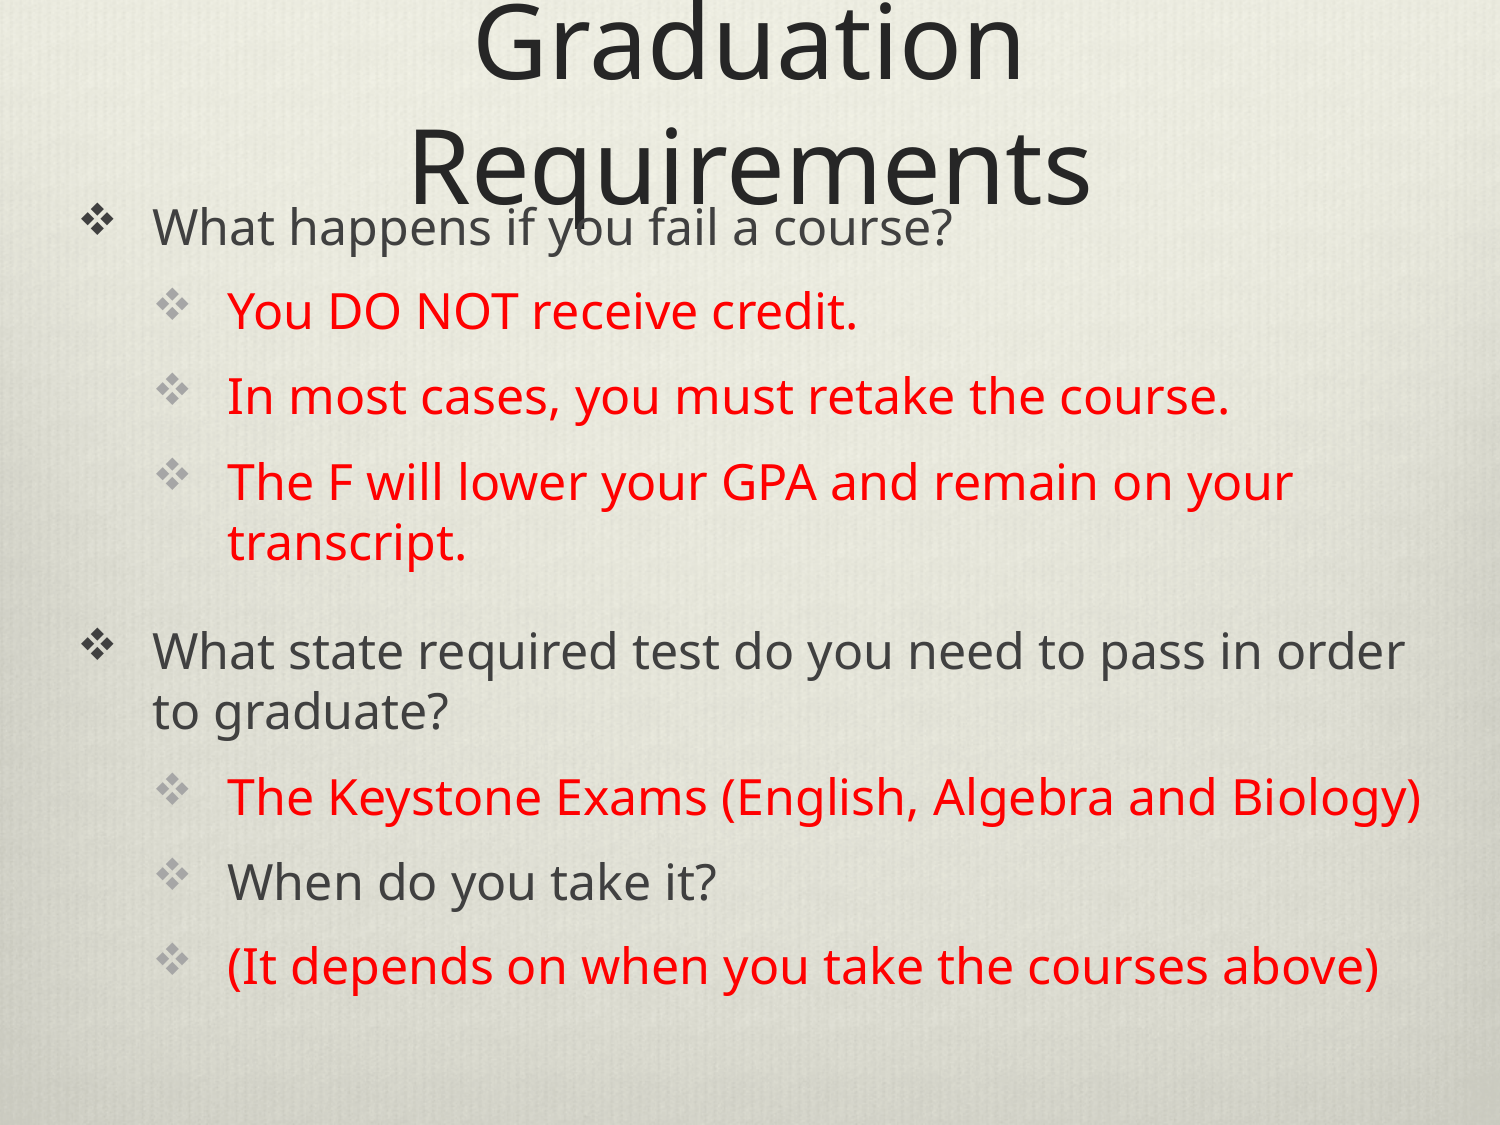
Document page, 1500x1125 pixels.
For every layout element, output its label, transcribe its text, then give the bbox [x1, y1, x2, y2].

title Graduation Requirements [119, 0, 1381, 187]
list What happens if you fail a course? You DO NOT receive credit. In most cases, you must retake the course. The F will lower your GPA and remain on your transcript. What state required test do you need to pass in order to graduate? The Keystone Exams (English, Algebra and Biology) When do you take it? (It depends on when you take the courses above) [62, 187, 1450, 1013]
